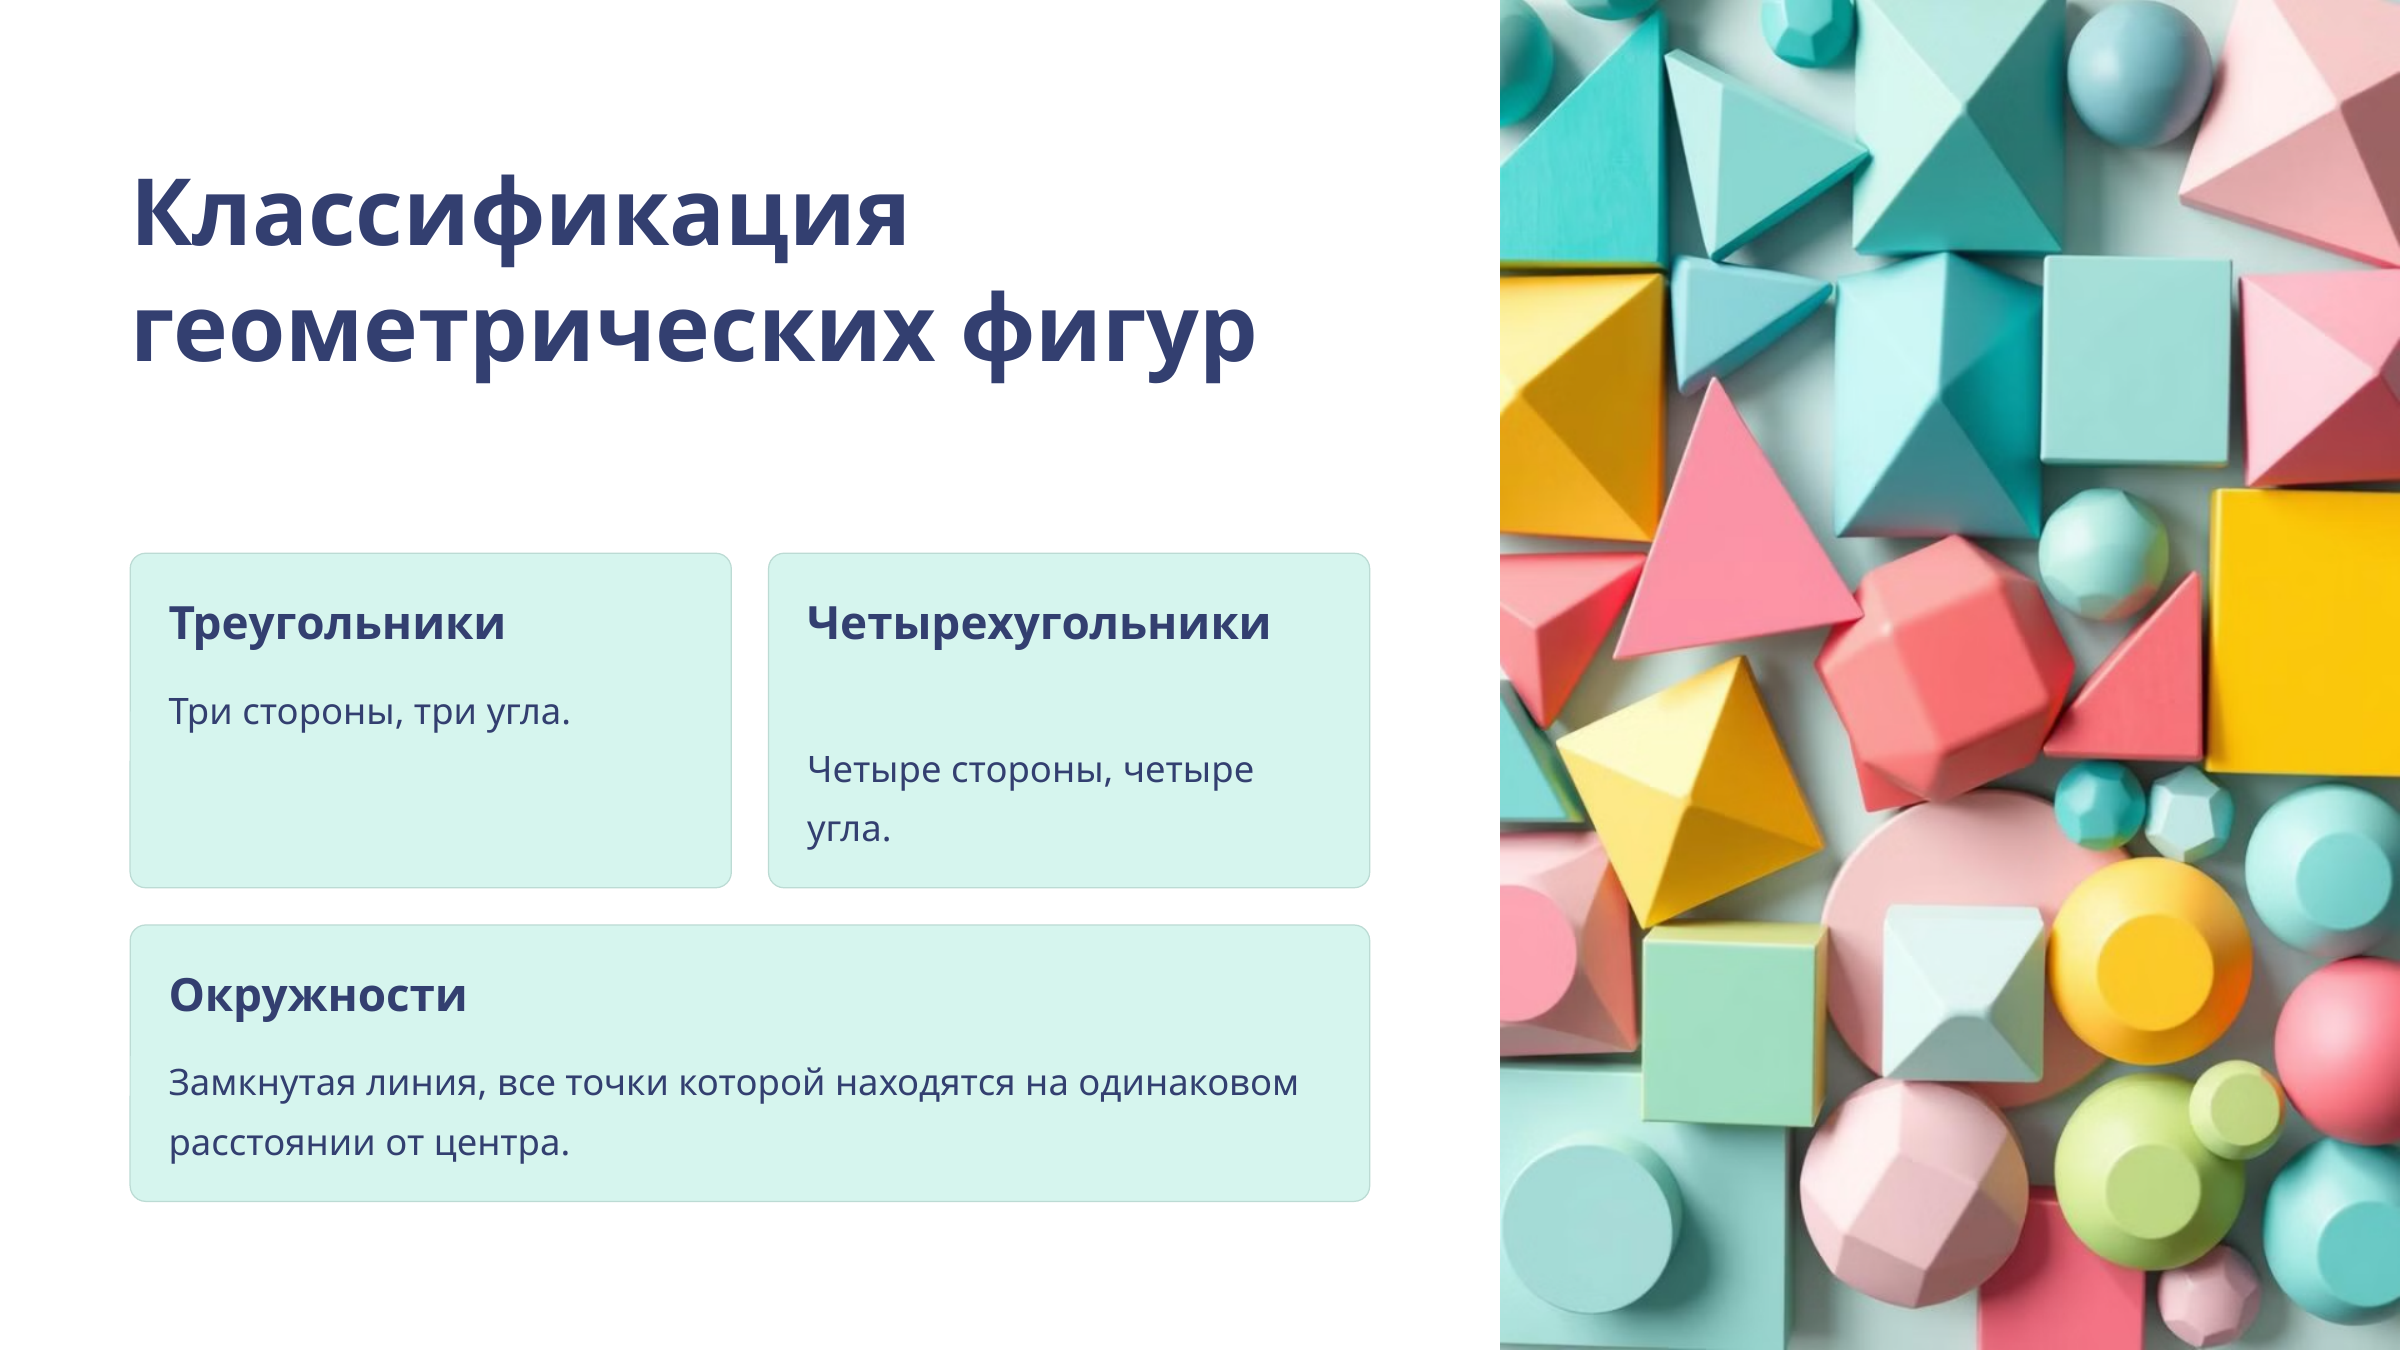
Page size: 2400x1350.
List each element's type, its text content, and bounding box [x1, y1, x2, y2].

text_box [130, 924, 1370, 1202]
text_box Три стороны, три угла. [168, 672, 693, 732]
text_box Четыре стороны, четыре угла. [806, 730, 1332, 850]
text_box Четырехугольники [806, 591, 1332, 708]
text_box [768, 553, 1370, 888]
text_box [130, 553, 732, 888]
text_box Окружности [168, 963, 634, 1022]
text_box Классификация геометрических фигур [130, 148, 1370, 498]
picture [1499, 0, 2400, 1350]
text_box Треугольники [168, 591, 634, 650]
text_box Замкнутая линия, все точки которой находятся на одинаковом расстоянии от центра. [168, 1043, 1332, 1163]
